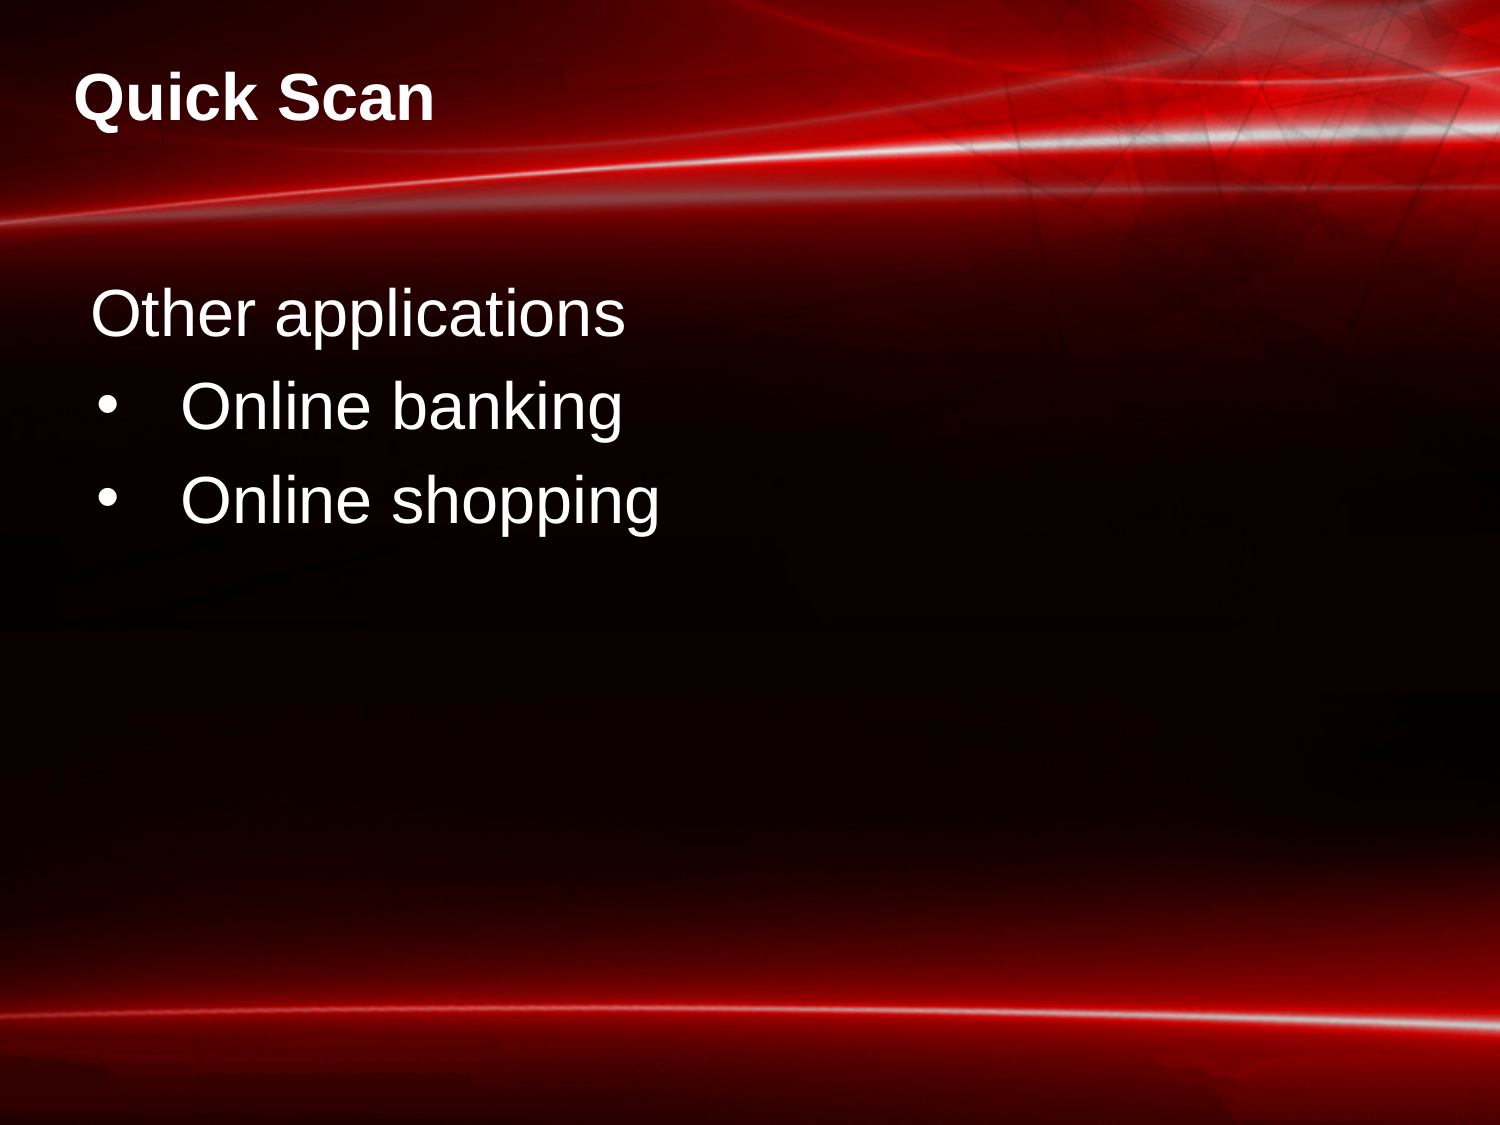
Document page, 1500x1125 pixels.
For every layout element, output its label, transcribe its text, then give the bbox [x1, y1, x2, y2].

picture [0, 0, 1500, 1125]
title Quick Scan [58, 0, 1409, 188]
list Other applications Online banking Online shopping [74, 262, 1426, 1006]
